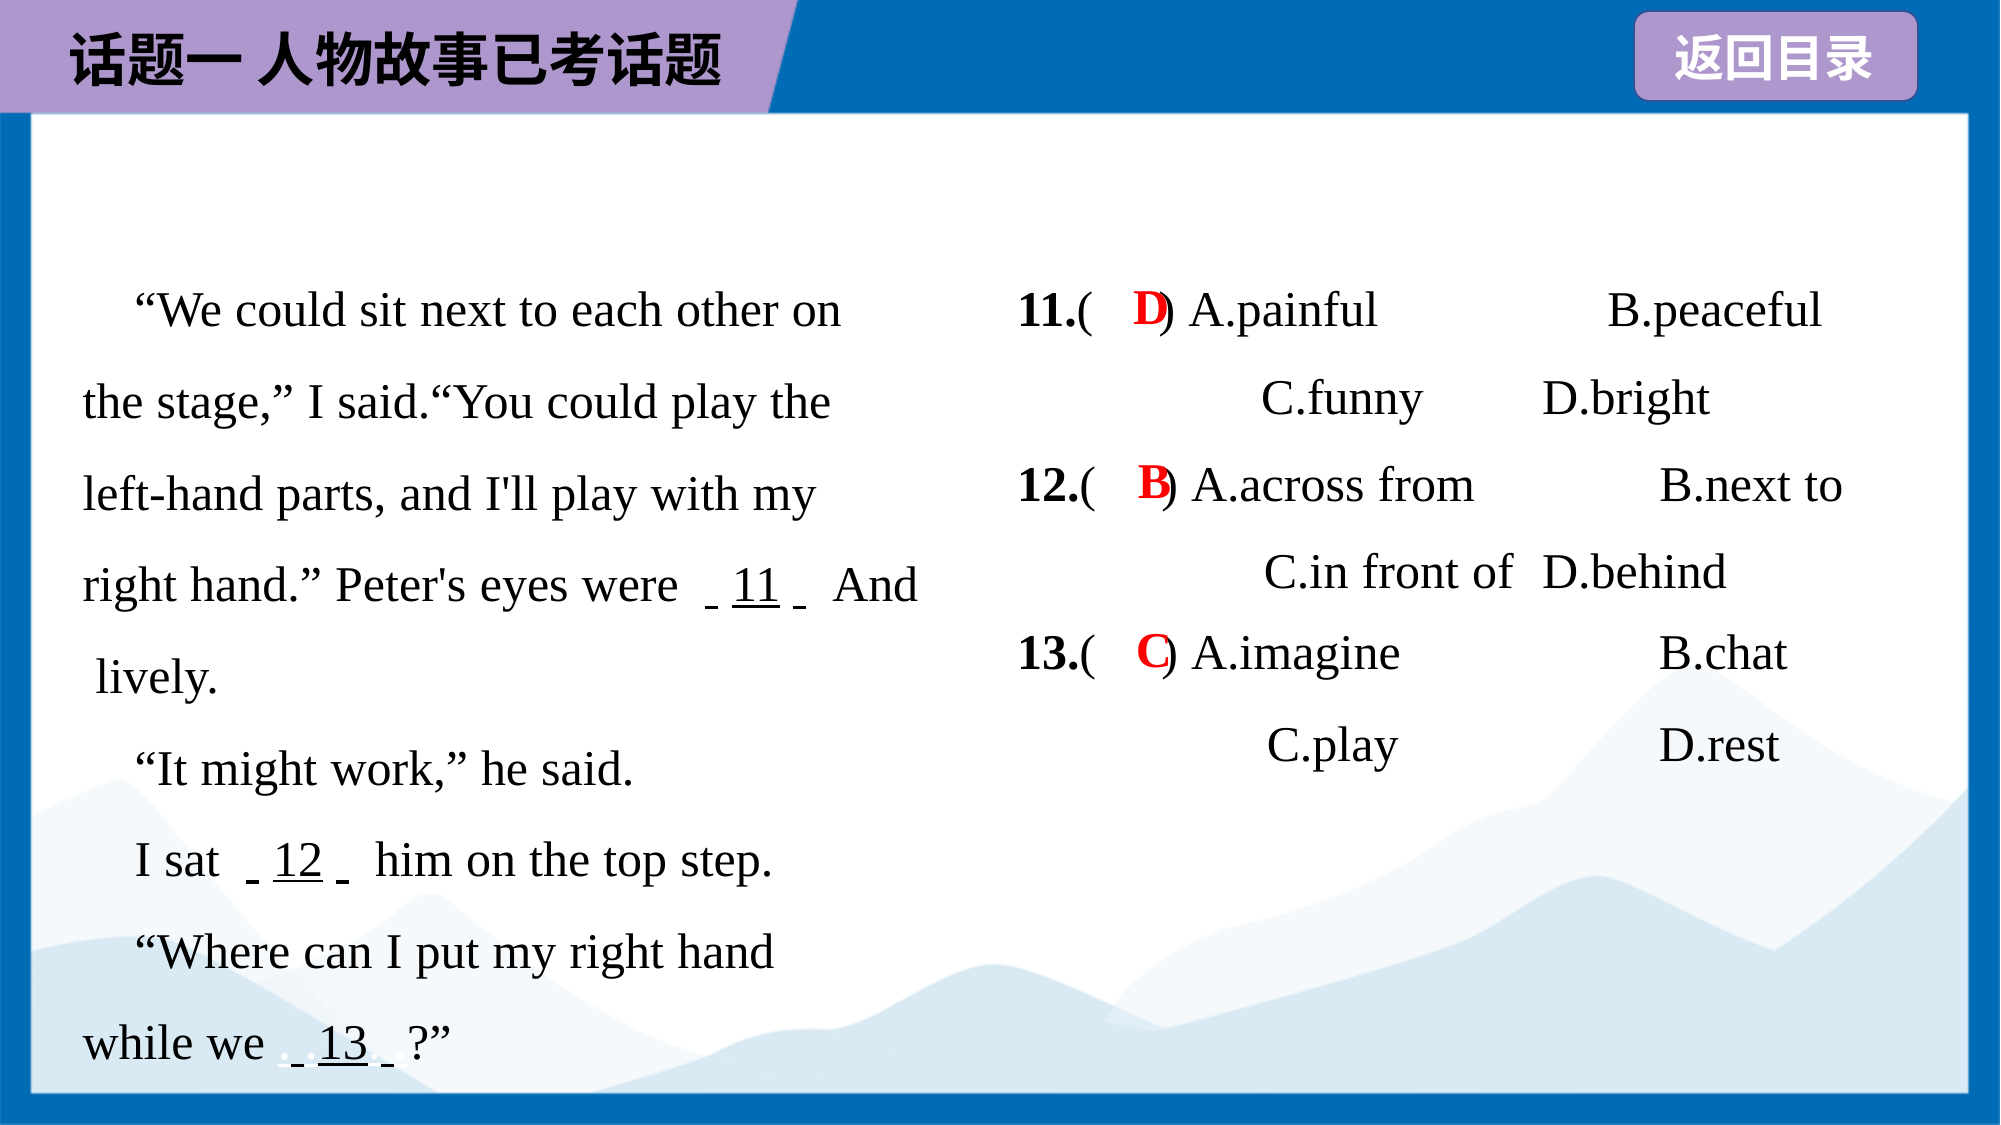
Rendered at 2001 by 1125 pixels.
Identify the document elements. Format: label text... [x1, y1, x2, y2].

text_box 12.( ) A.across from B.next to C.in front of D.behind [1016, 419, 1919, 588]
text_box D [1114, 246, 1188, 326]
text_box 11.( ) A.painful B.peaceful C.funny D.bright [1016, 245, 1919, 415]
text_box “We could sit next to each other on the stage,” I said.“You could play the left-hand parts, and I'll play with my right hand.” Peter's eyes were . .11. . And lively. “It might work,” he said. I sat . .12. . him on the top step. “Where can I put my right hand while we . .13. .?” [82, 245, 984, 1006]
picture [0, 0, 2000, 1125]
text_box B [1119, 421, 1190, 500]
text_box C [1117, 589, 1190, 669]
text_box 13.( ) A.imagine B.chat C.play D.rest [1016, 588, 1919, 758]
